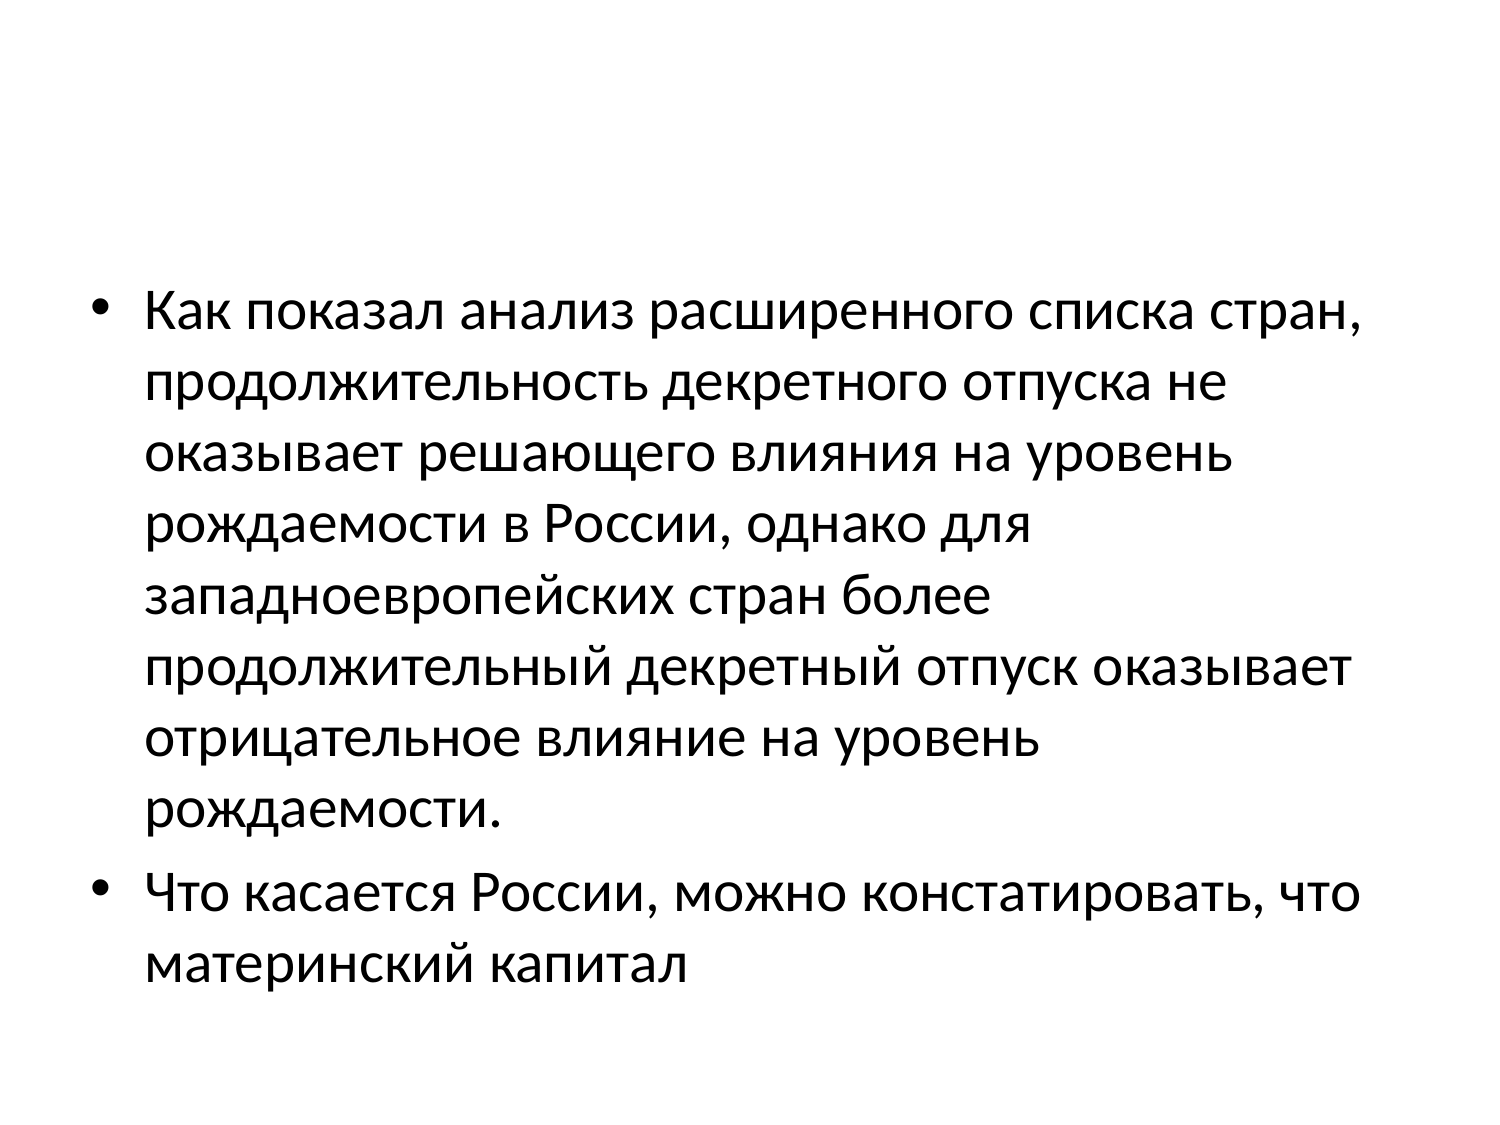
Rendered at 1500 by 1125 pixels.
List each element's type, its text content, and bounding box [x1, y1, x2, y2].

list Как показал анализ расширенного списка стран, продолжительность декретного отпуска не оказывает решающего влияния на уровень рождаемости в России, однако для западноевропейских стран более продолжительный декретный отпуск оказывает отрицательное влияние на уровень рождаемости. Что касается России, можно констатировать, что материнский капитал [75, 262, 1425, 1005]
